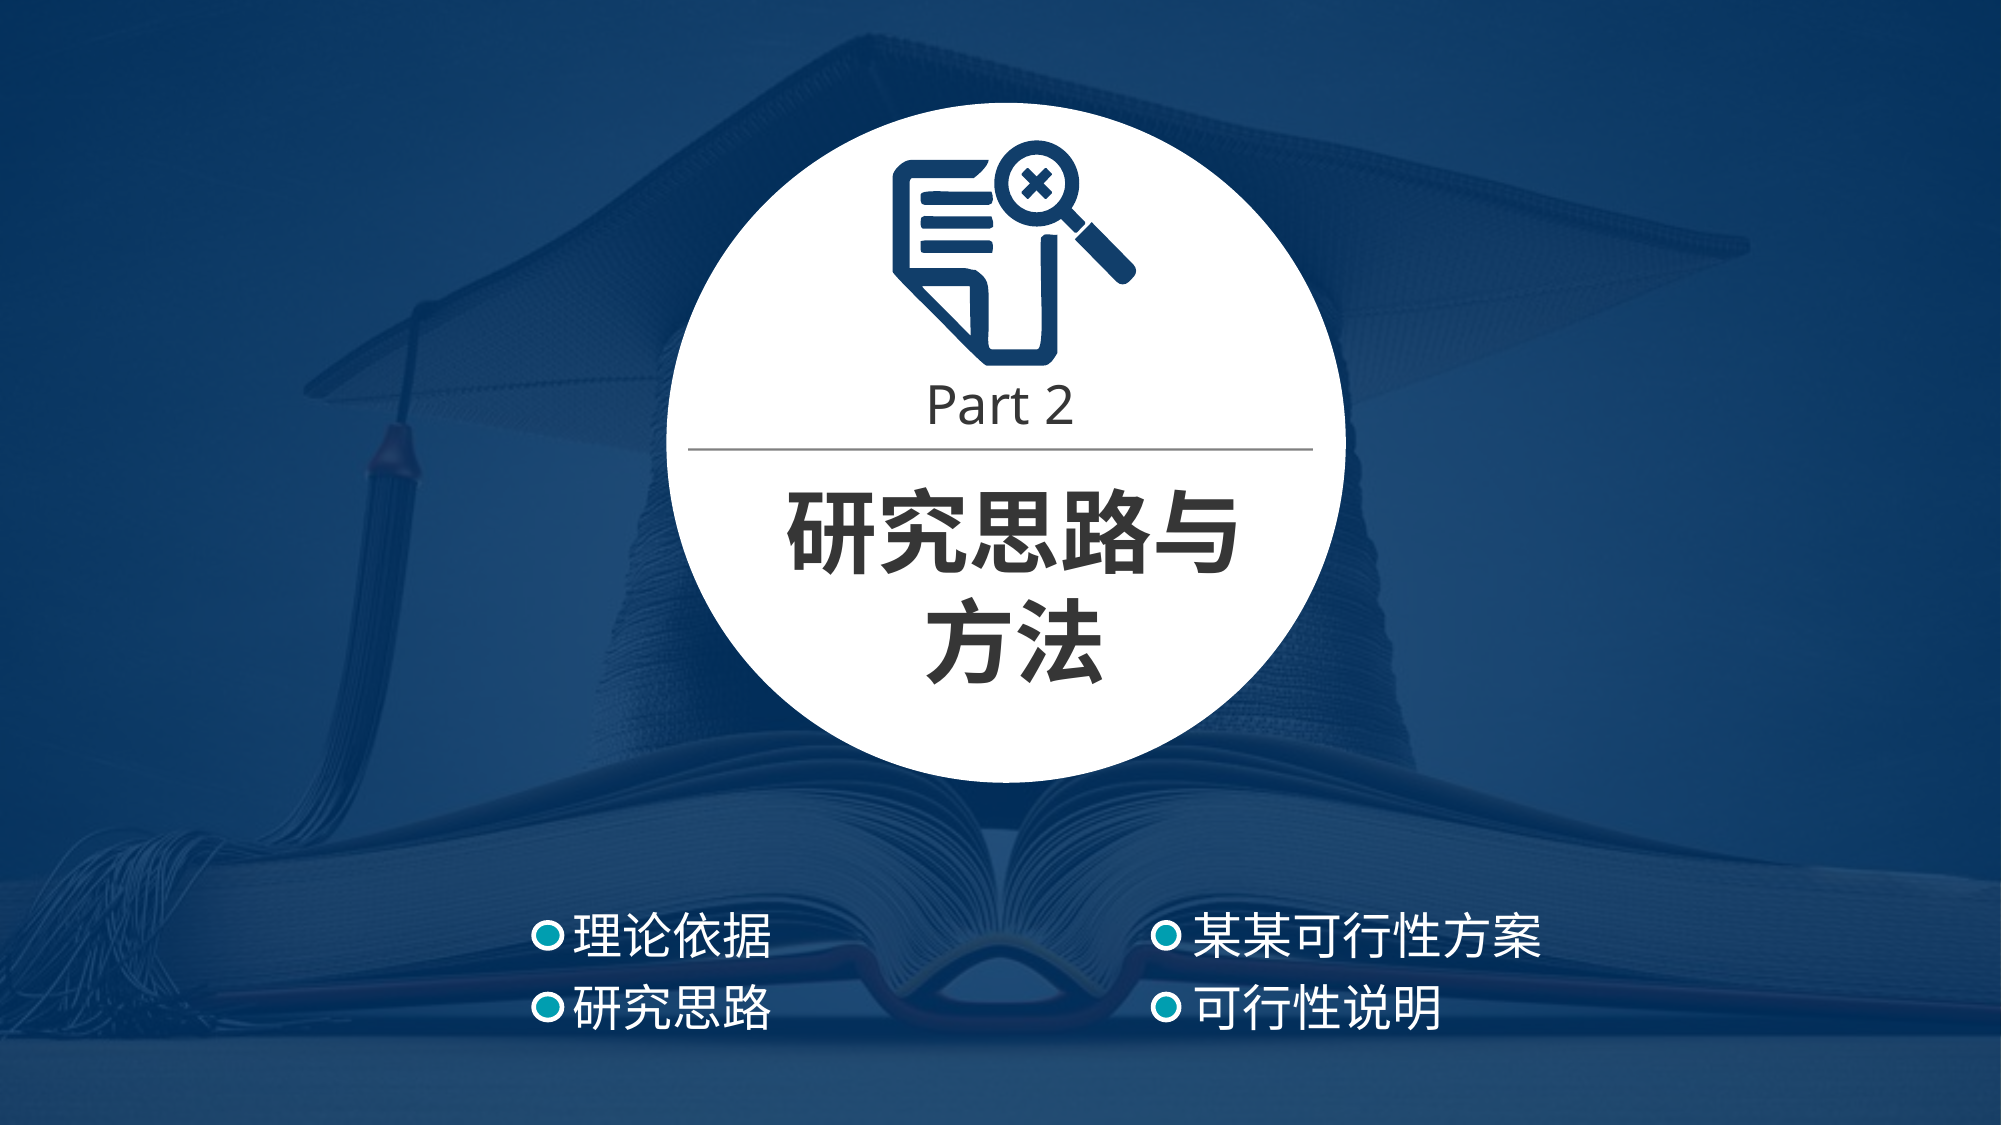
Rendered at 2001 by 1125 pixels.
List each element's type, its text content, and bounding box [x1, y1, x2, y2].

text_box 研究思路与方法 [754, 467, 1275, 703]
text_box [994, 140, 1086, 233]
text_box [1153, 994, 1177, 1021]
text_box Part 2 [925, 369, 1076, 436]
text_box 理论依据 [558, 897, 1027, 969]
text_box 某某可行性方案 [1177, 897, 1615, 969]
text_box [533, 922, 558, 949]
text_box 可行性说明 [1177, 969, 1615, 1044]
text_box [892, 159, 1058, 366]
text_box [1074, 222, 1137, 285]
text_box 研究思路 [558, 969, 1027, 1044]
text_box [1153, 922, 1177, 949]
text_box [666, 102, 1346, 671]
text_box [533, 994, 558, 1021]
text_box [787, 703, 1225, 783]
